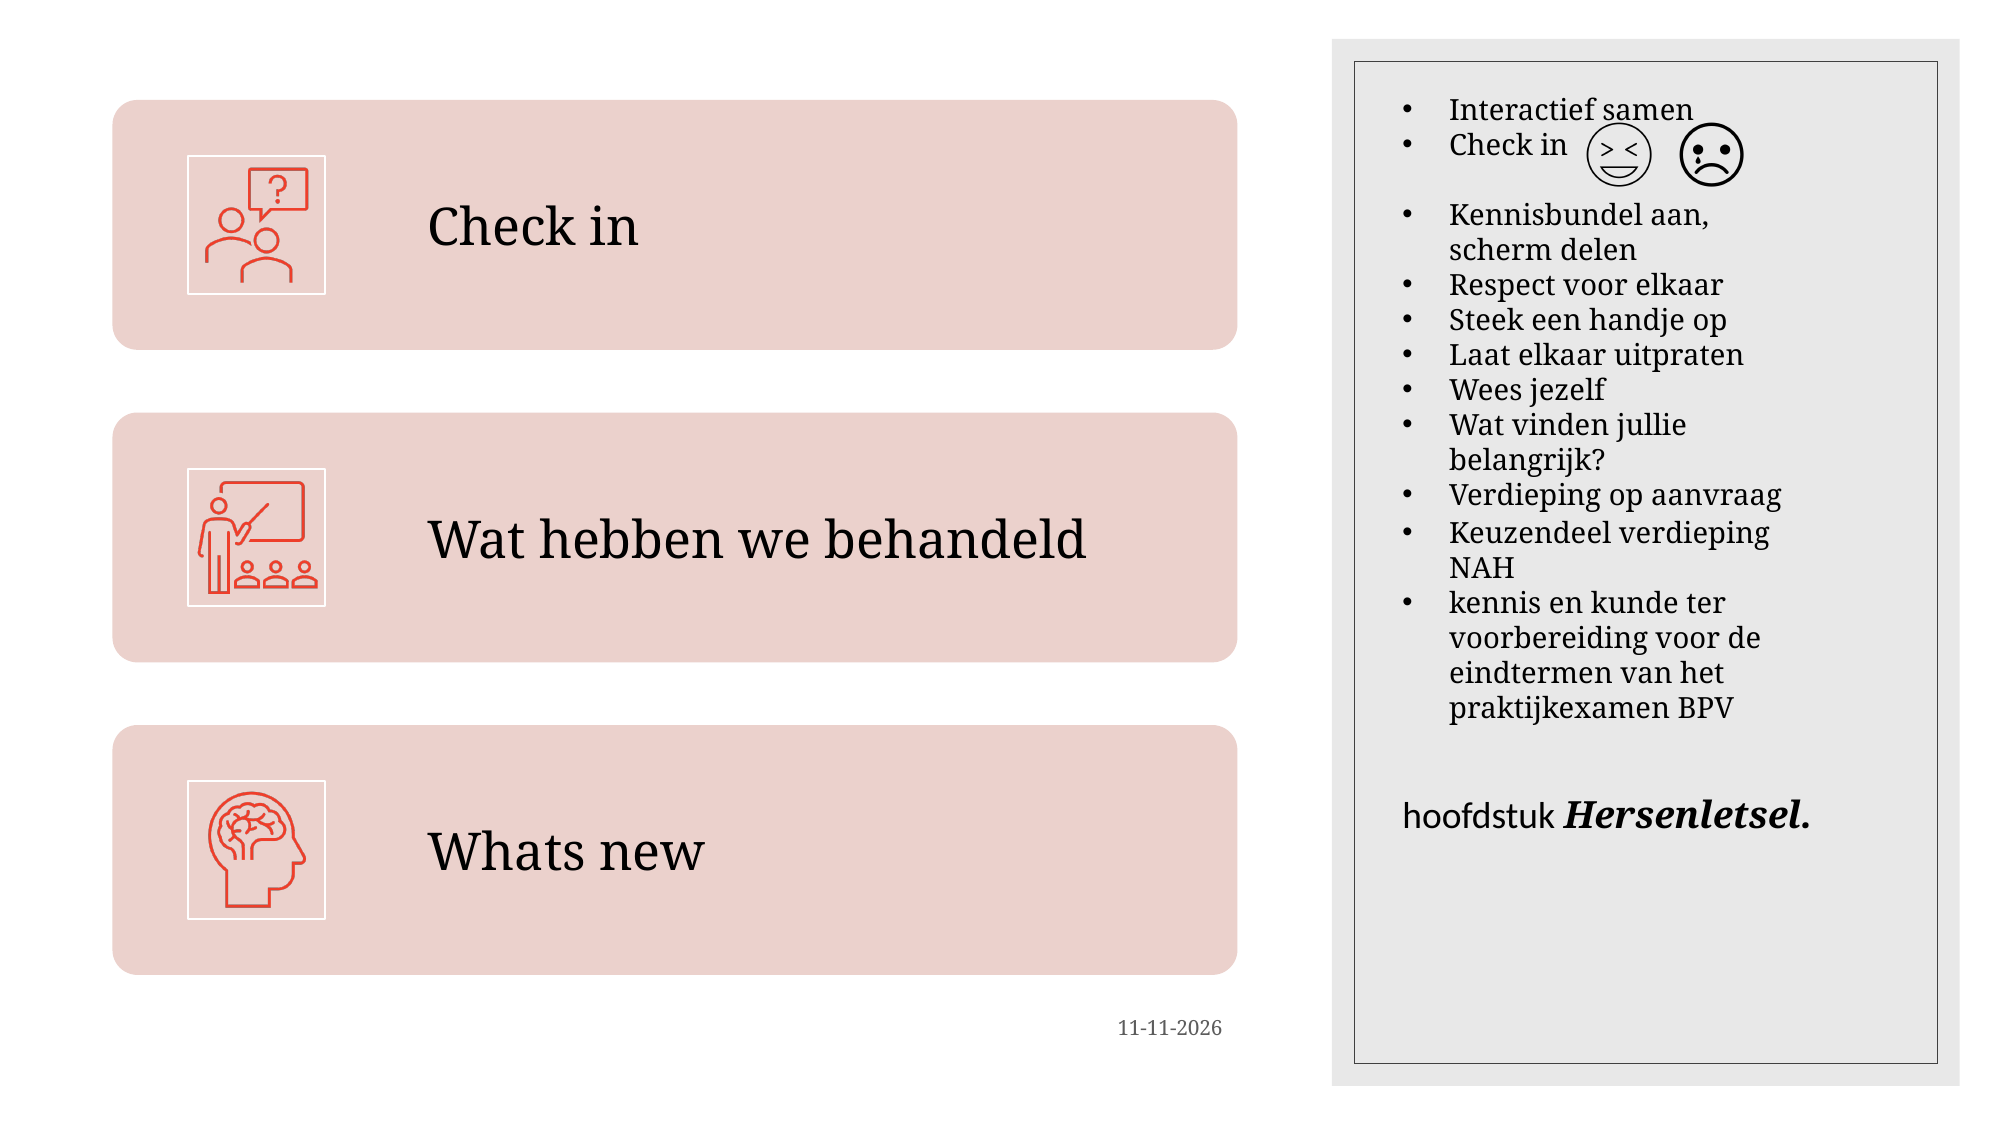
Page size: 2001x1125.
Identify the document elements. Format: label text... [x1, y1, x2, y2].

picture [1578, 114, 1660, 195]
text_box Keuzendeel verdieping NAH kennis en kunde ter voorbereiding voor de eindtermen van het praktijkexamen BPV [1387, 506, 1829, 732]
text_box Interactief samen Check in Kennisbundel aan, scherm delen Respect voor elkaar Steek een handje op Laat elkaar uitpraten Wees jezelf Wat vinden jullie belangrijk? Verdieping op aanvraag [1387, 84, 1829, 506]
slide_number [916, 990, 1238, 1050]
text_box hoofdstuk Hersenletsel. [1387, 783, 1829, 889]
picture [1671, 114, 1752, 195]
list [112, 99, 1238, 975]
